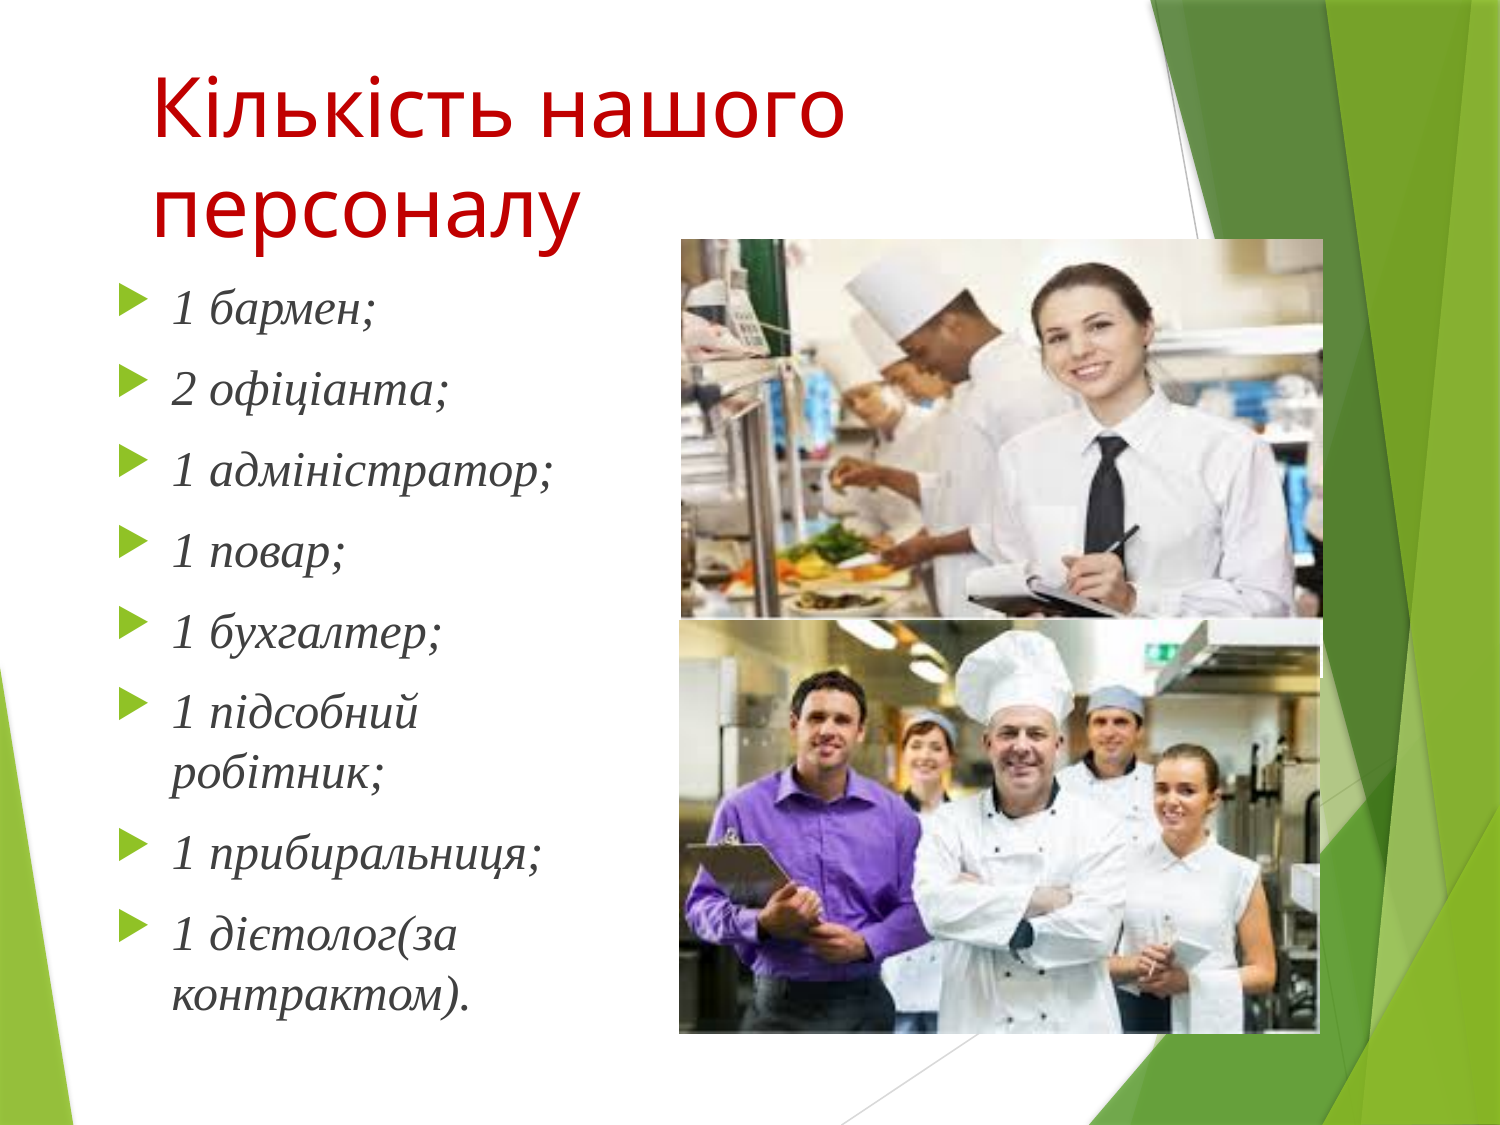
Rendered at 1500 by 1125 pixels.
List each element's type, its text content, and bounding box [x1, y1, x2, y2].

list 1 бармен; 2 офіціанта; 1 адміністратор; 1 повар; 1 бухгалтер; 1 підсобний робітник; 1 прибиральниця; 1 дієтолог(за контрактом). [100, 267, 597, 1035]
title Кількість нашого персоналу [135, 47, 1294, 264]
picture [678, 239, 1323, 1035]
